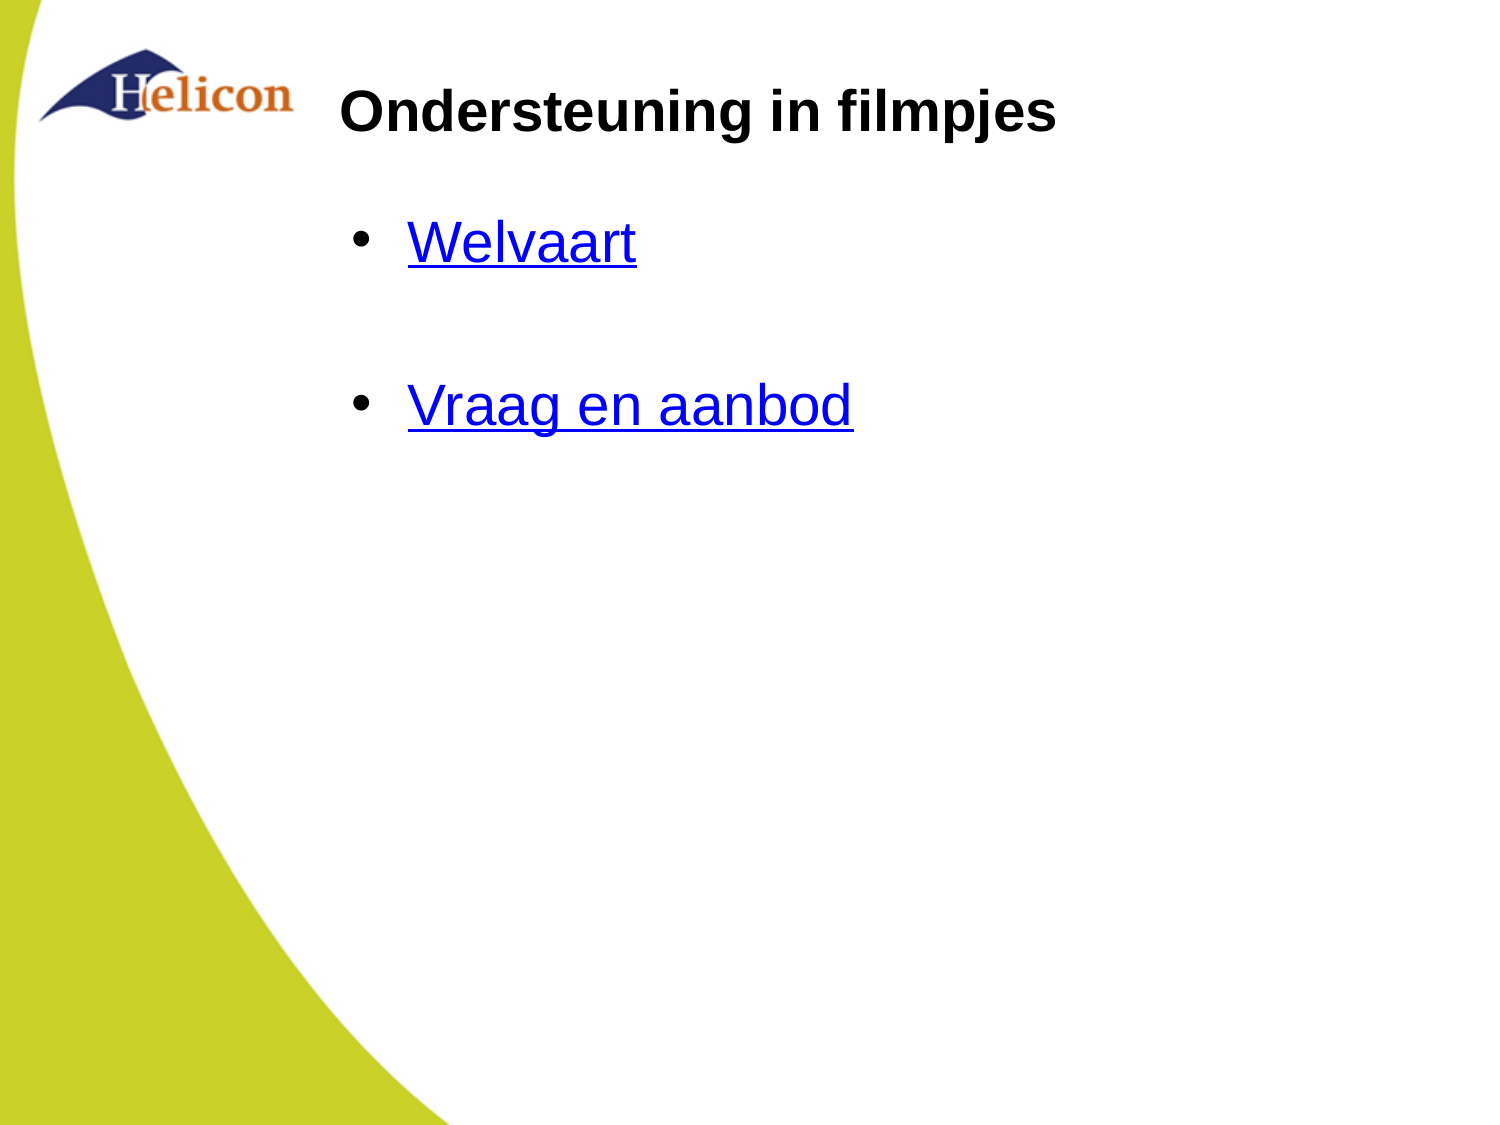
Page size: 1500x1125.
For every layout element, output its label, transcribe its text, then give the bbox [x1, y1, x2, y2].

list Welvaart Vraag en aanbod [336, 196, 1425, 1005]
picture [0, 0, 1500, 1125]
title Ondersteuning in filmpjes [324, 54, 1415, 161]
